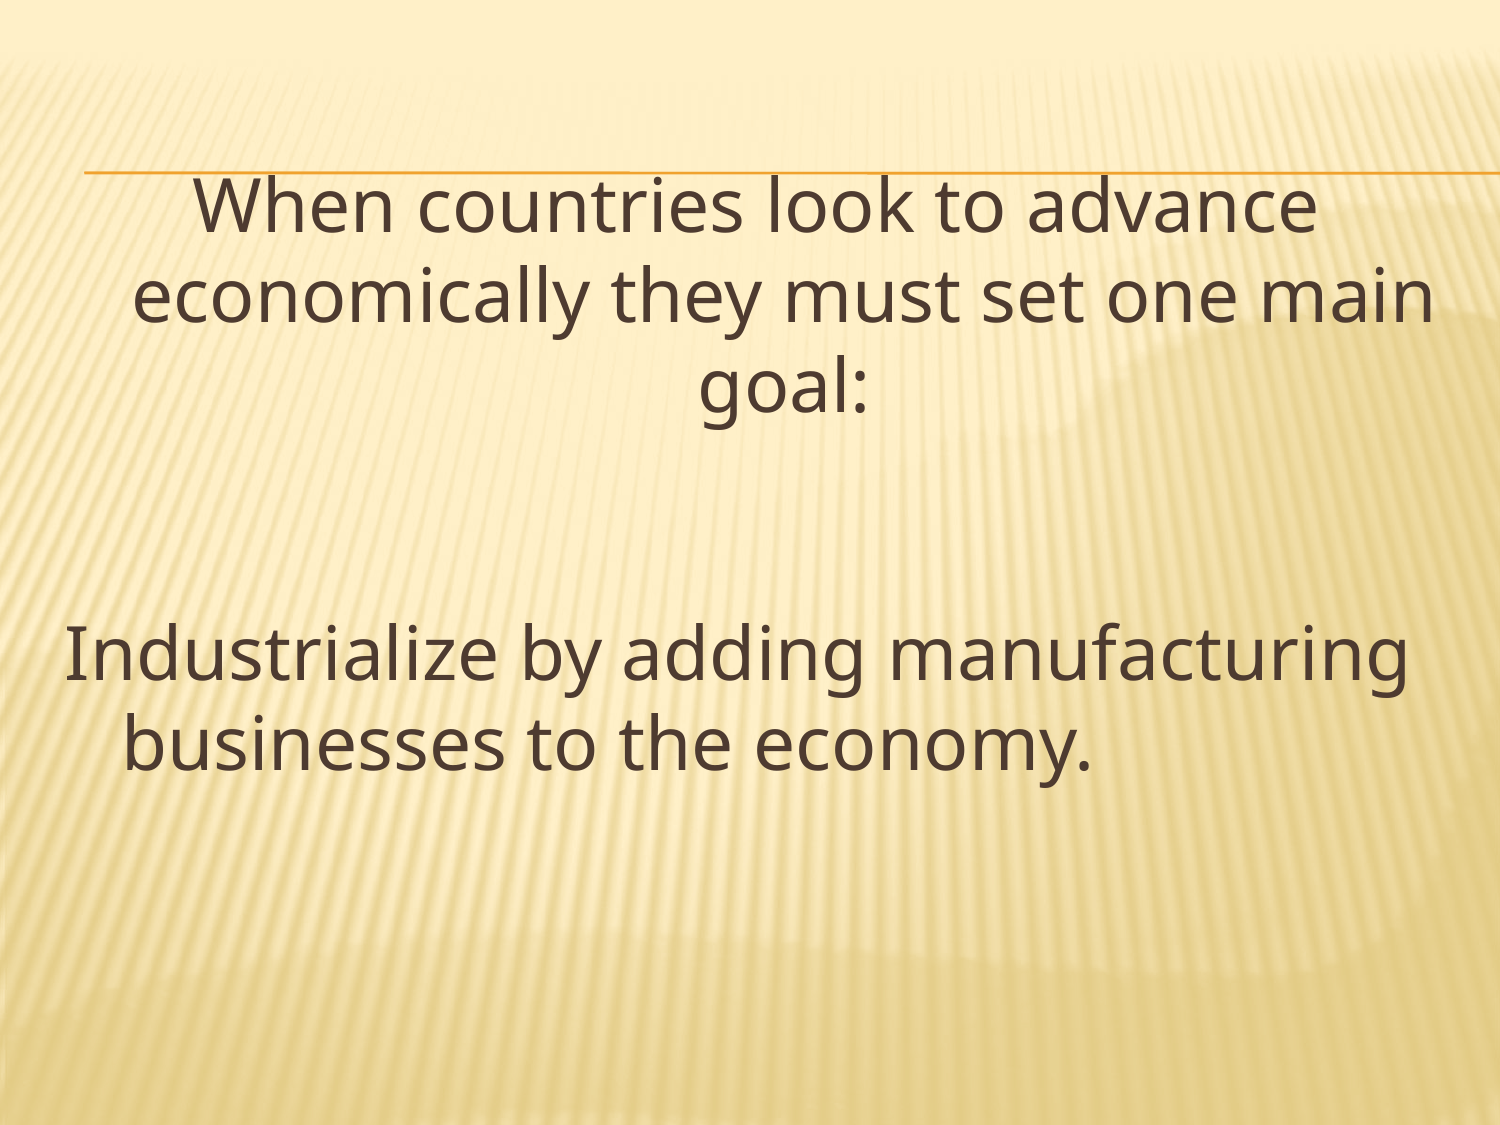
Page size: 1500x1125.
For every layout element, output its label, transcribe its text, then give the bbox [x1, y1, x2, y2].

list When countries look to advance economically they must set one main goal: Industrialize by adding manufacturing businesses to the economy. [50, 149, 1463, 1038]
